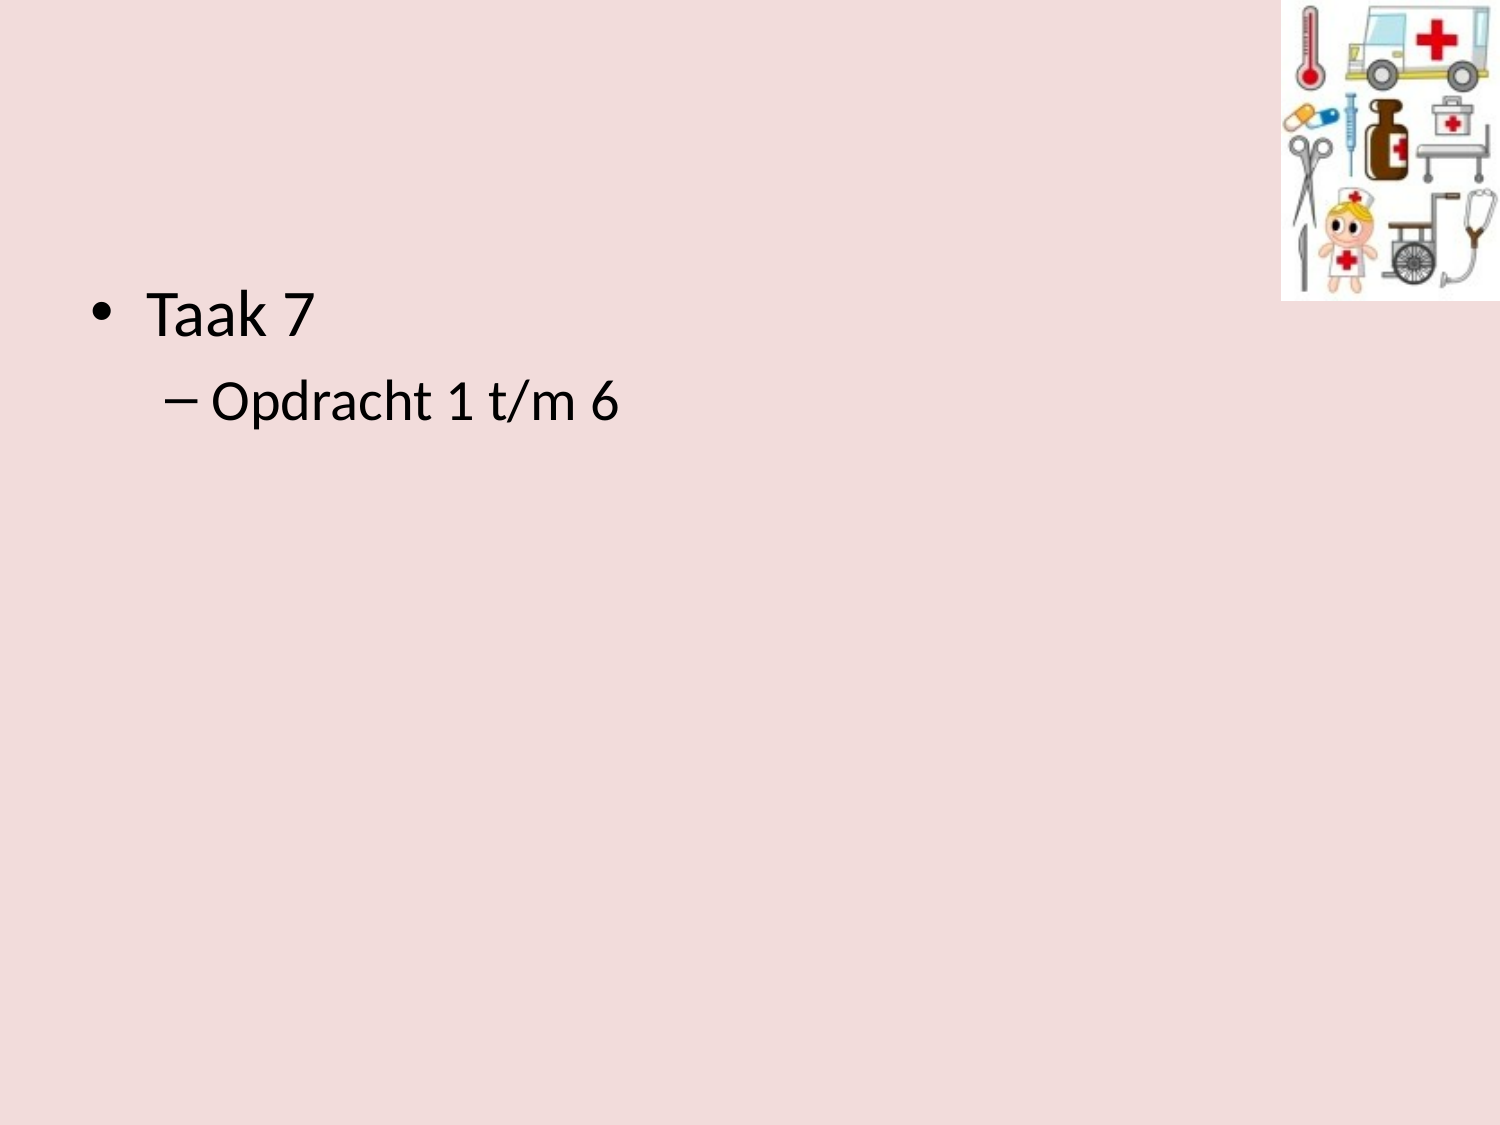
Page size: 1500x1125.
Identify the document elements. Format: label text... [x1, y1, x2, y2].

list Taak 7 Opdracht 1 t/m 6 [75, 262, 1425, 1005]
picture [1281, 0, 1500, 301]
